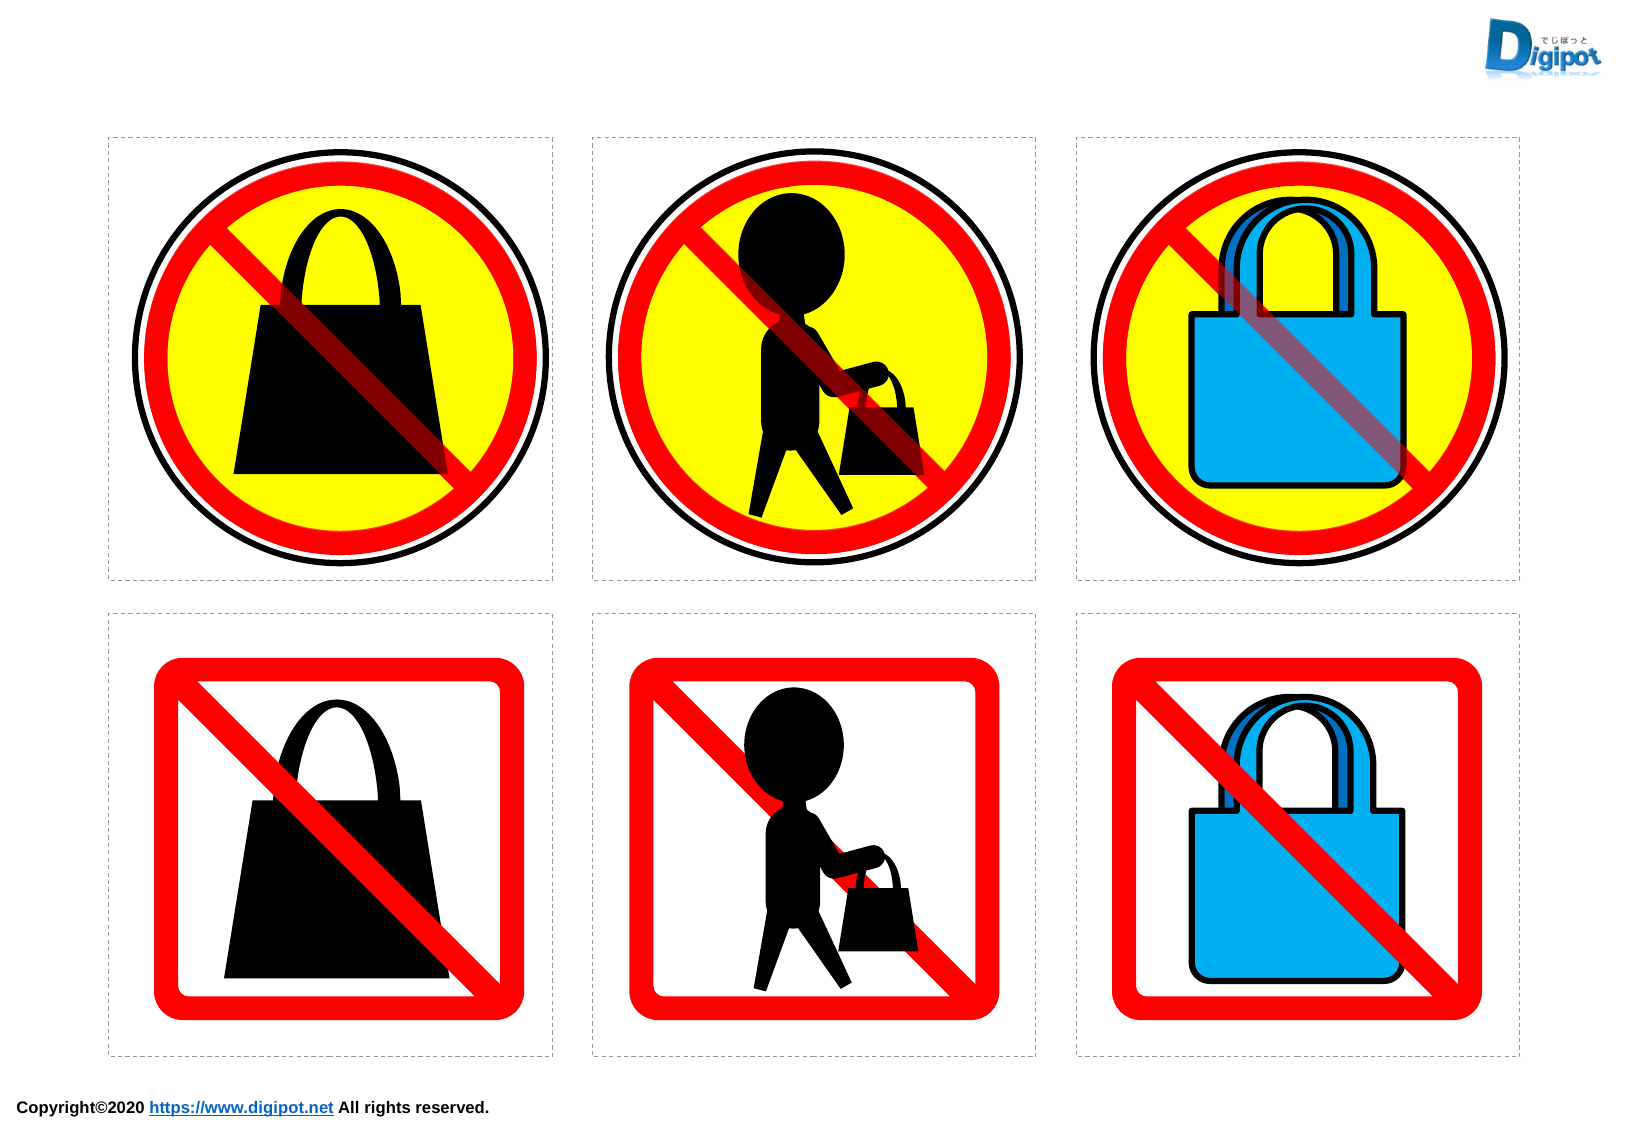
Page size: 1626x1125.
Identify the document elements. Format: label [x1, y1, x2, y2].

text_box [134, 152, 546, 564]
text_box [1093, 152, 1505, 564]
text_box [154, 657, 525, 1021]
text_box [629, 657, 1000, 1021]
text_box [1111, 657, 1483, 1021]
picture [1485, 18, 1602, 82]
text_box [608, 151, 1020, 563]
